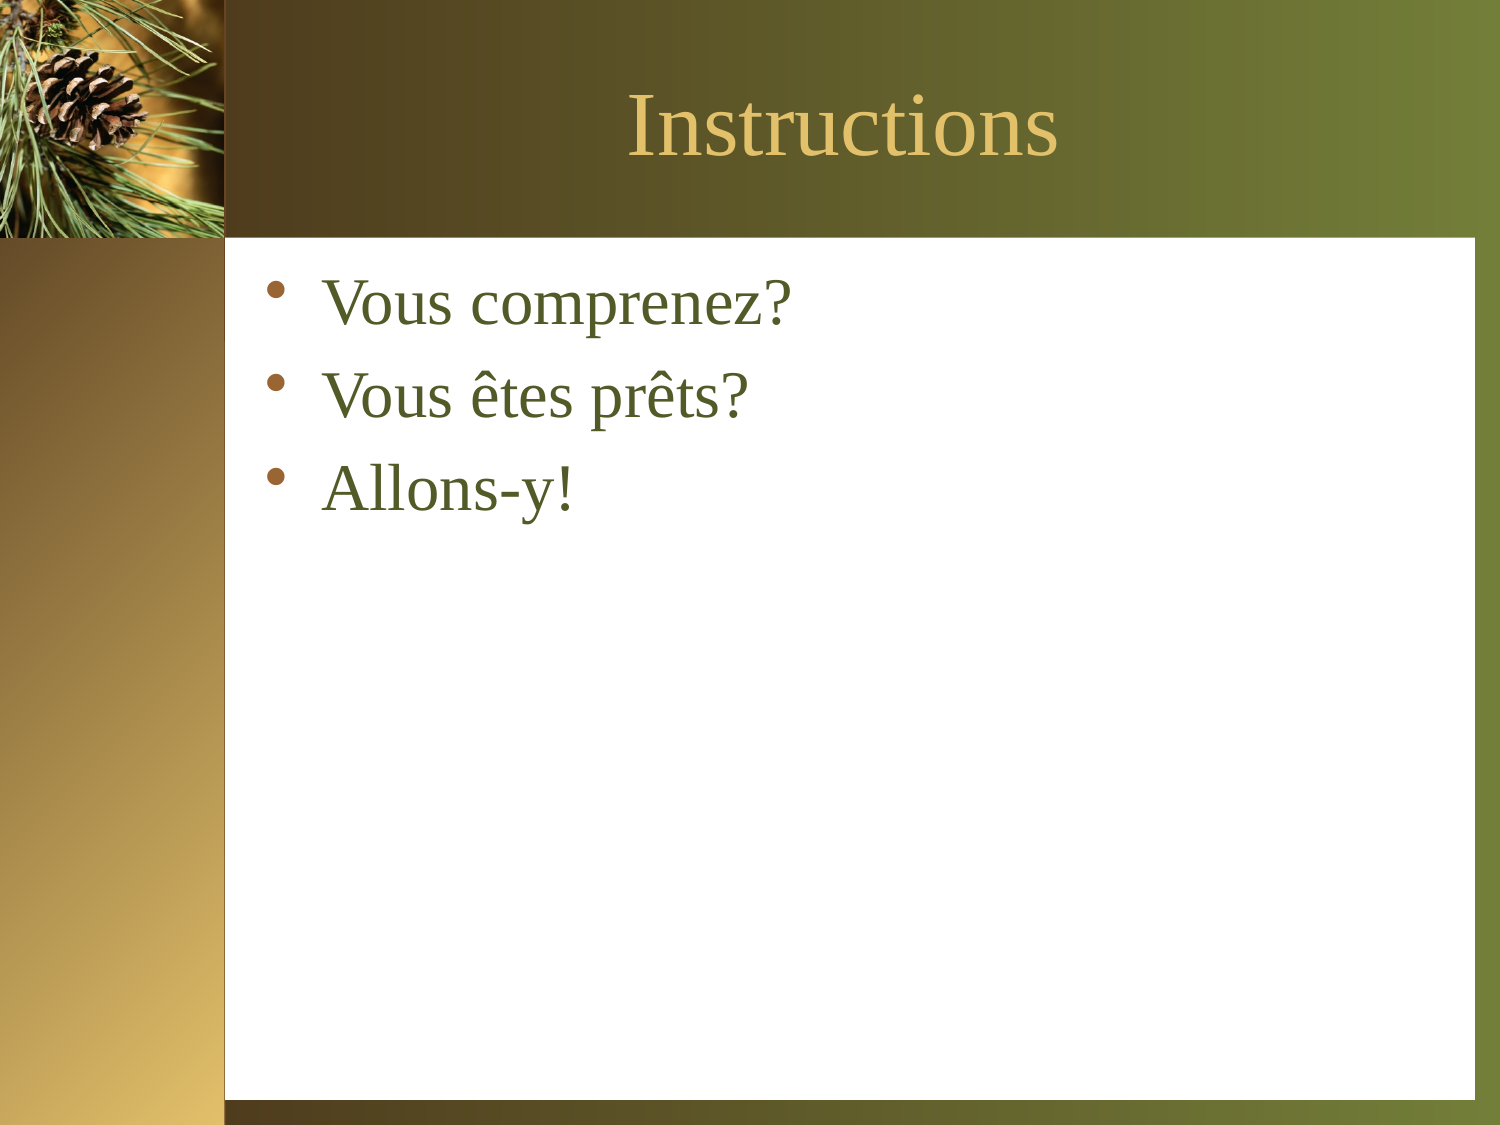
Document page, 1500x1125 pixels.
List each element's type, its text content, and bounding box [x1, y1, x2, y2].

title Instructions [249, 24, 1438, 213]
picture [0, 0, 224, 238]
list Vous comprenez? Vous êtes prêts? Allons-y! [249, 249, 1438, 1088]
